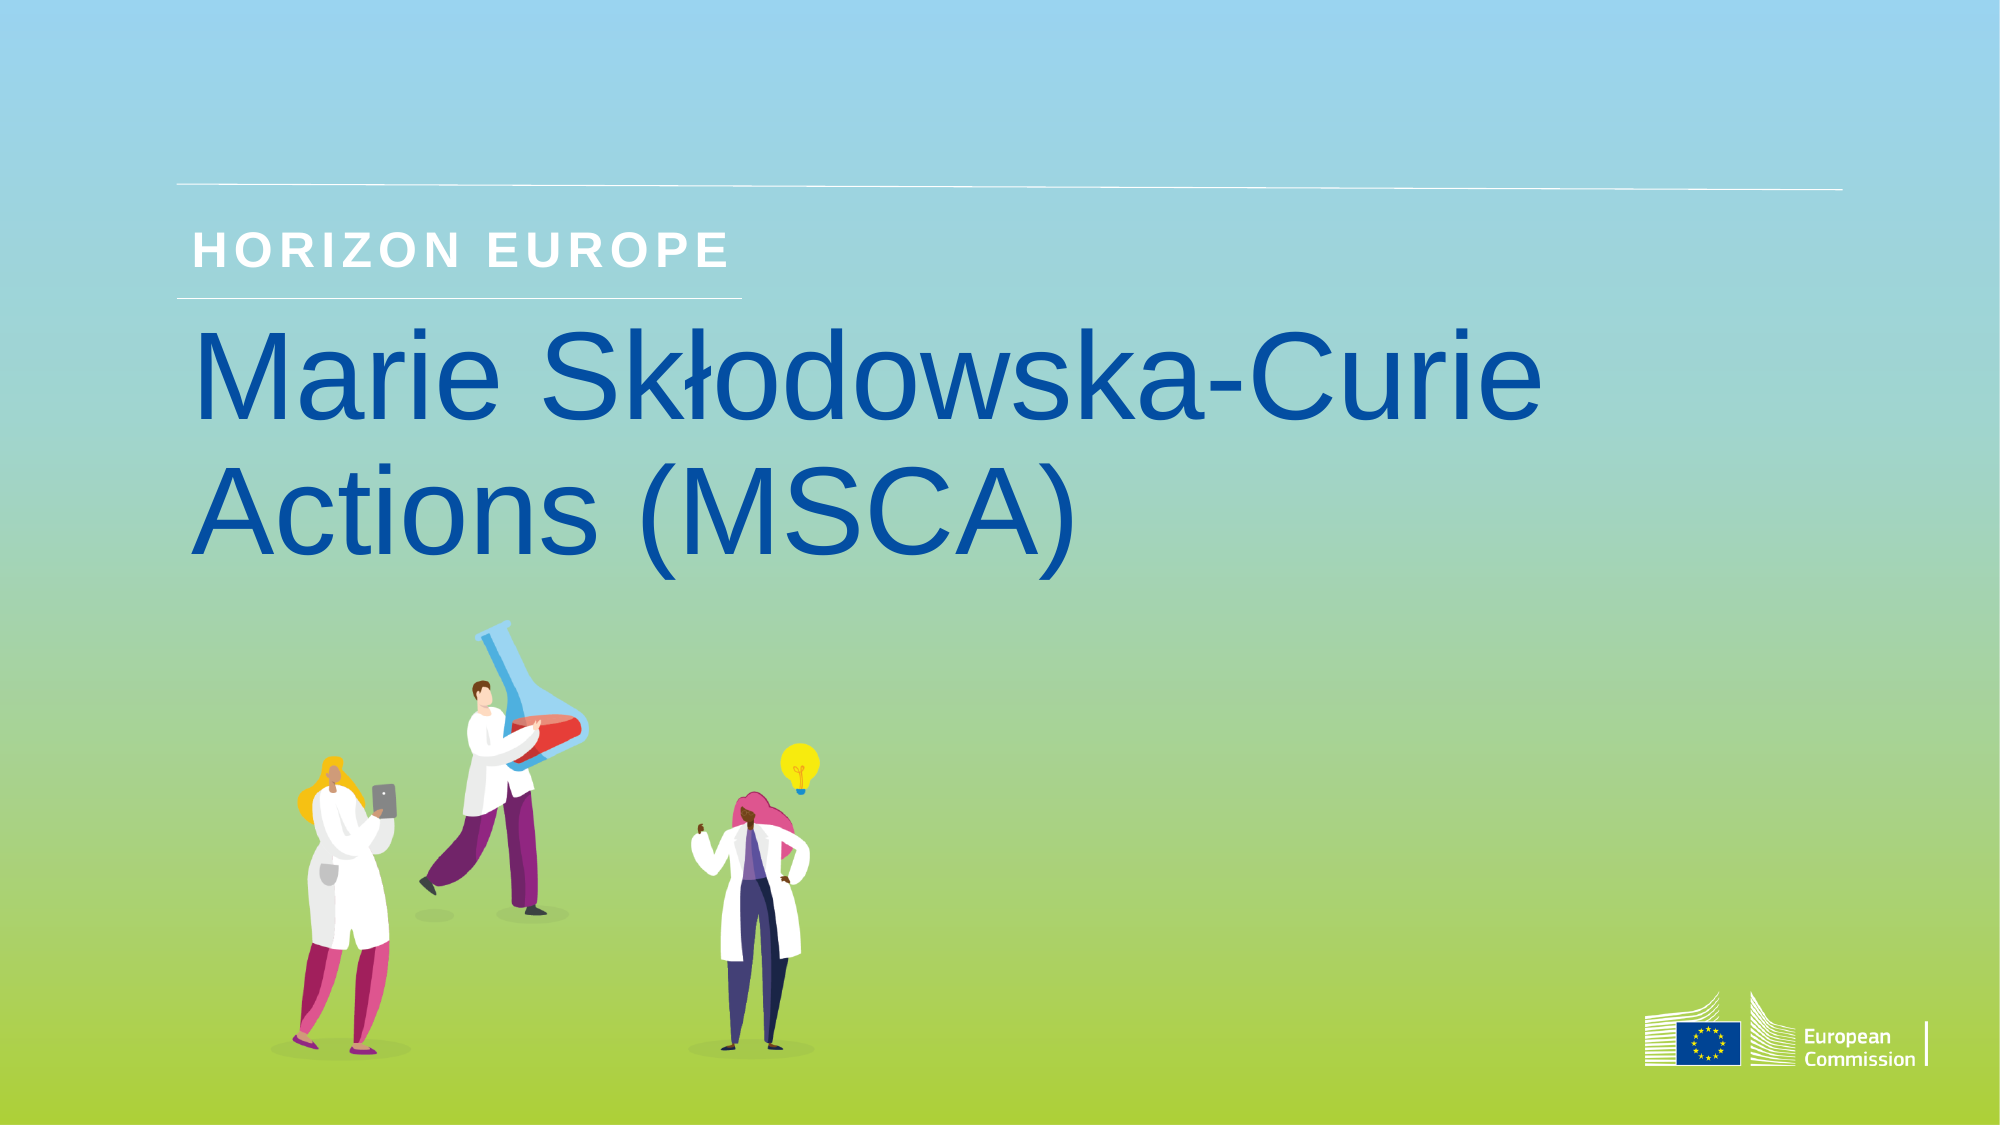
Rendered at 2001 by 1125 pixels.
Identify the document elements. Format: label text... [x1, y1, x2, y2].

picture [0, 0, 2000, 1125]
title Marie Skłodowska-Curie Actions (MSCA) [176, 303, 1843, 591]
subtitle HORIZON EUROPE [176, 210, 1843, 291]
